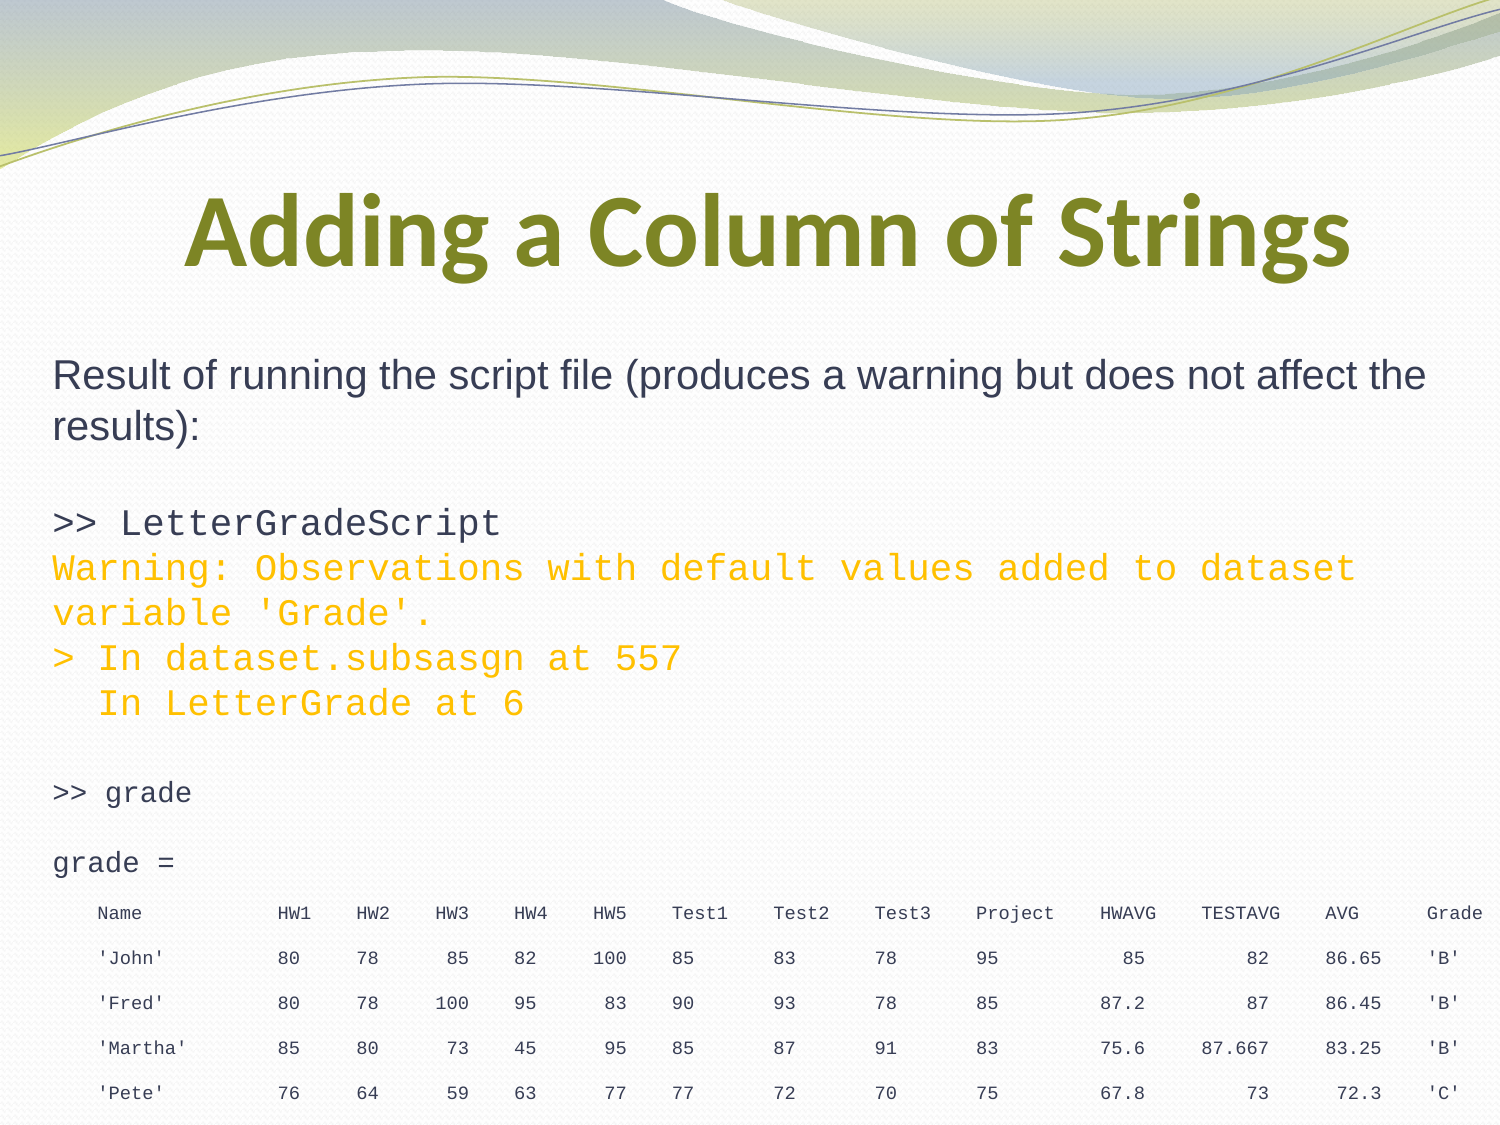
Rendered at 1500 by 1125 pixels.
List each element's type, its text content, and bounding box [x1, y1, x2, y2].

title Adding a Column of Strings [87, 99, 1450, 288]
text_box Result of running the script file (produces a warning but does not affect the results): >> LetterGradeScript Warning: Observations with default values added to dataset variable 'Grade'. > In dataset.subsasgn at 557 In LetterGrade at 6 >> grade grade = Name HW1 HW2 HW3 HW4 HW5 Test1 Test2 Test3 Project HWAVG TESTAVG AVG Grade 'John' 80 78 85 82 100 85 83 78 95 85 82 86.65 'B' 'Fred' 80 78 100 95 83 90 93 78 85 87.2 87 86.45 'B' 'Martha' 85 80 73 45 95 85 87 91 83 75.6 87.667 83.25 'B' 'Pete' 76 64 59 63 77 77 72 70 75 67.8 73 72.3 'C' 'Amelia' 85 83 88 92 95 95 83 98 91 88.6 92 90.85 'A' [37, 340, 1500, 1125]
